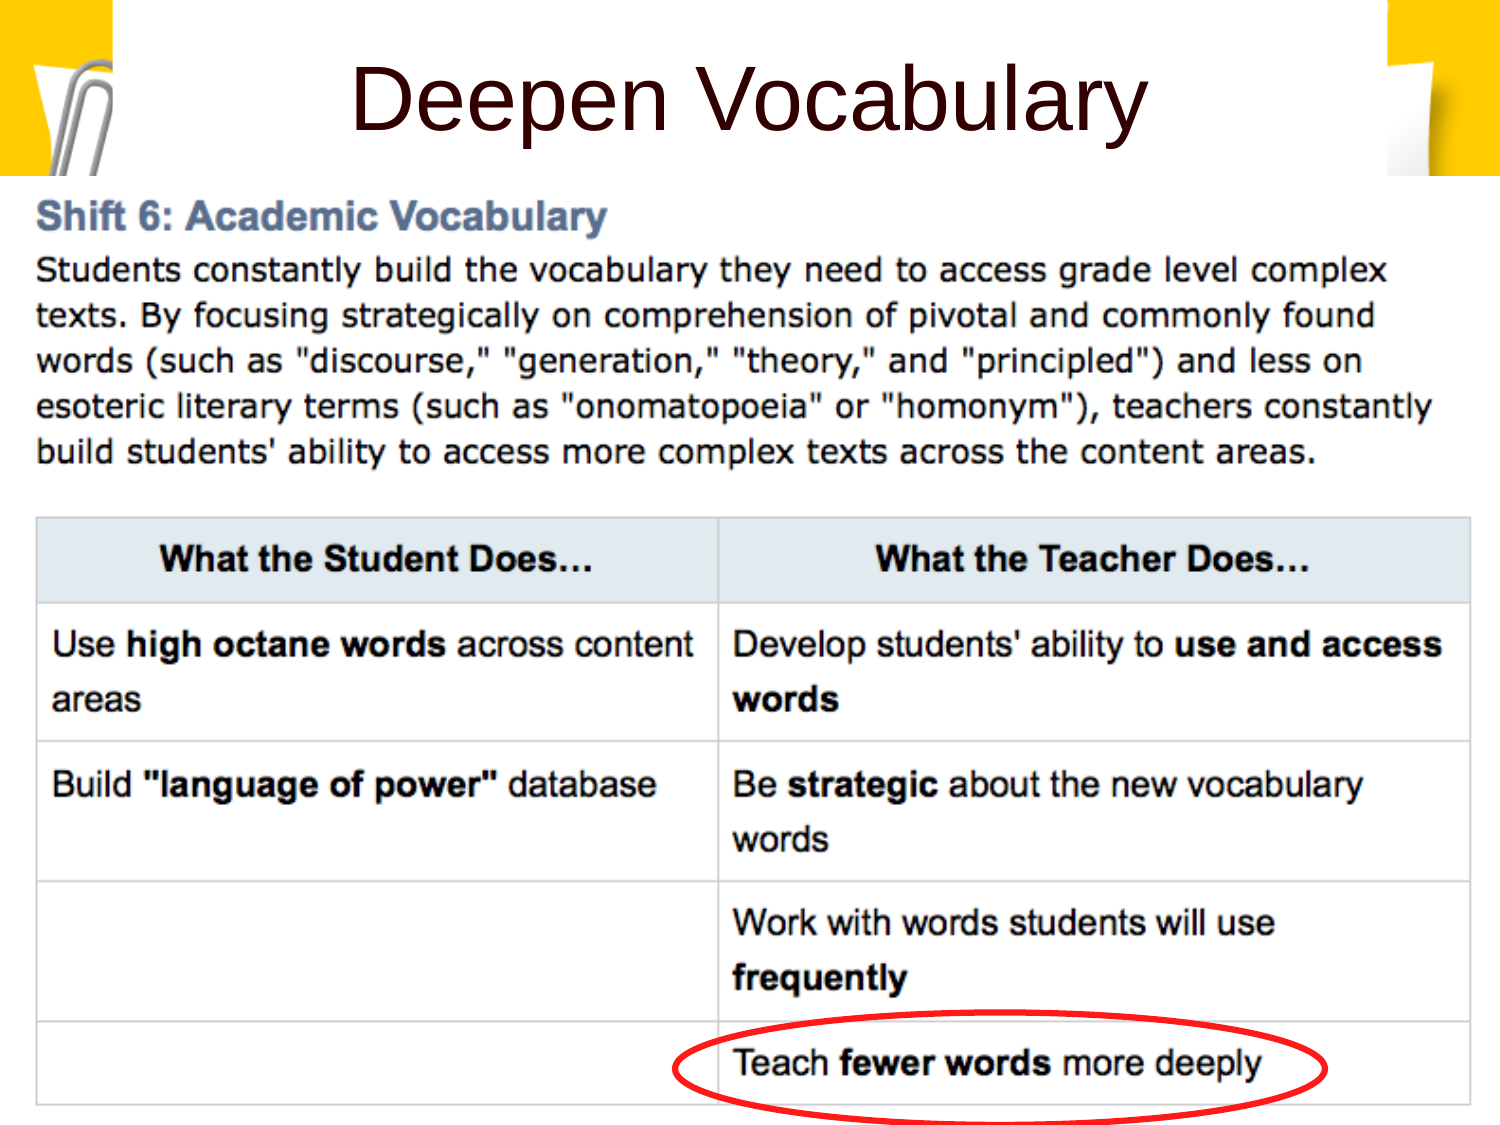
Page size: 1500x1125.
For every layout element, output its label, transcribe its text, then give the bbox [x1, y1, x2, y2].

picture [0, 0, 1500, 1125]
title Deepen Vocabulary [112, 0, 1388, 174]
